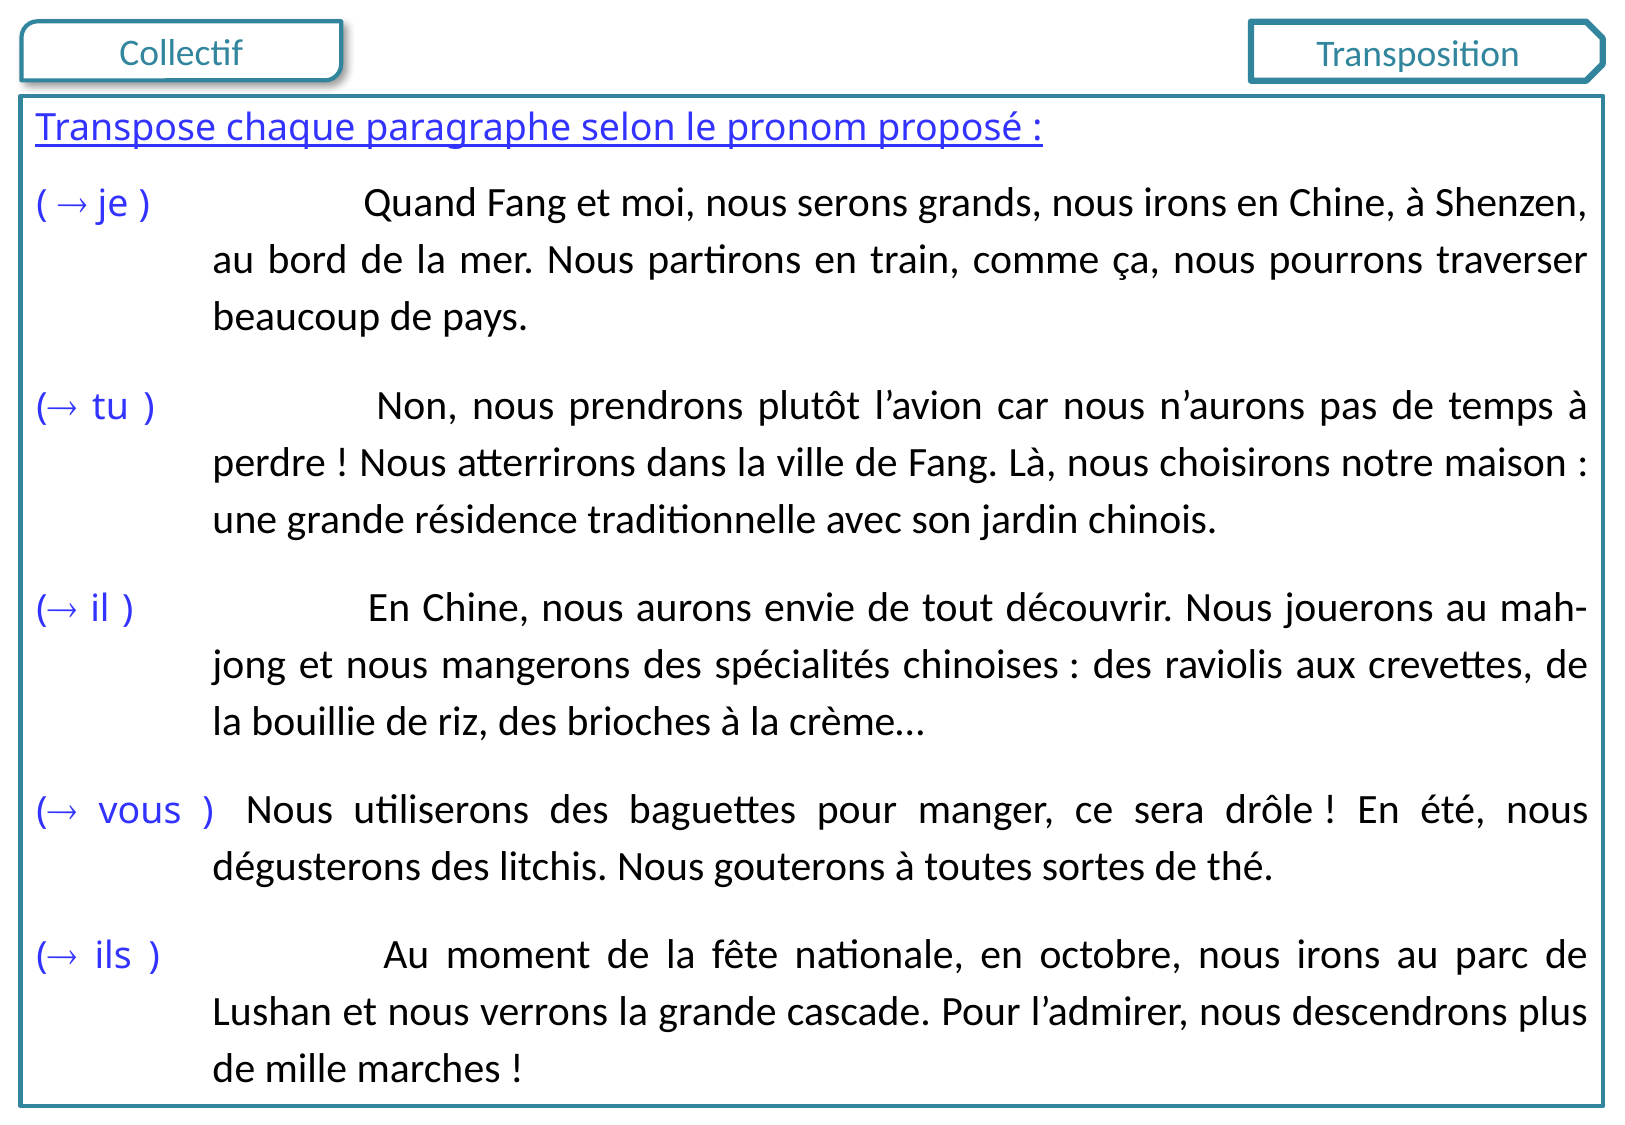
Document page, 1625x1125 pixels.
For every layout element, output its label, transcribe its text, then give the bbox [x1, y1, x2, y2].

list Transpose chaque paragraphe selon le pronom proposé : [18, 94, 1605, 1108]
list Transposition [1251, 21, 1585, 81]
list (  je ) Quand Fang et moi, nous serons grands, nous irons en Chine, à Shenzen, au bord de la mer. Nous partirons en train, comme ça, nous pourrons traverser beaucoup de pays. ( tu ) Non, nous prendrons plutôt l’avion car nous n’aurons pas de temps à perdre ! Nous atterrirons dans la ville de Fang. Là, nous choisirons notre maison : une grande résidence traditionnelle avec son jardin chinois. ( il ) En Chine, nous aurons envie de tout découvrir. Nous jouerons au mah-jong et nous mangerons des spécialités chinoises : des raviolis aux crevettes, de la bouillie de riz, des brioches à la crème… ( vous ) Nous utiliserons des baguettes pour manger, ce sera drôle ! En été, nous dégusterons des litchis. Nous gouterons à toutes sortes de thé. ( ils ) Au moment de la fête nationale, en octobre, nous irons au parc de Lushan et nous verrons la grande cascade. Pour l’admirer, nous descendrons plus de mille marches ! [21, 160, 1604, 1083]
